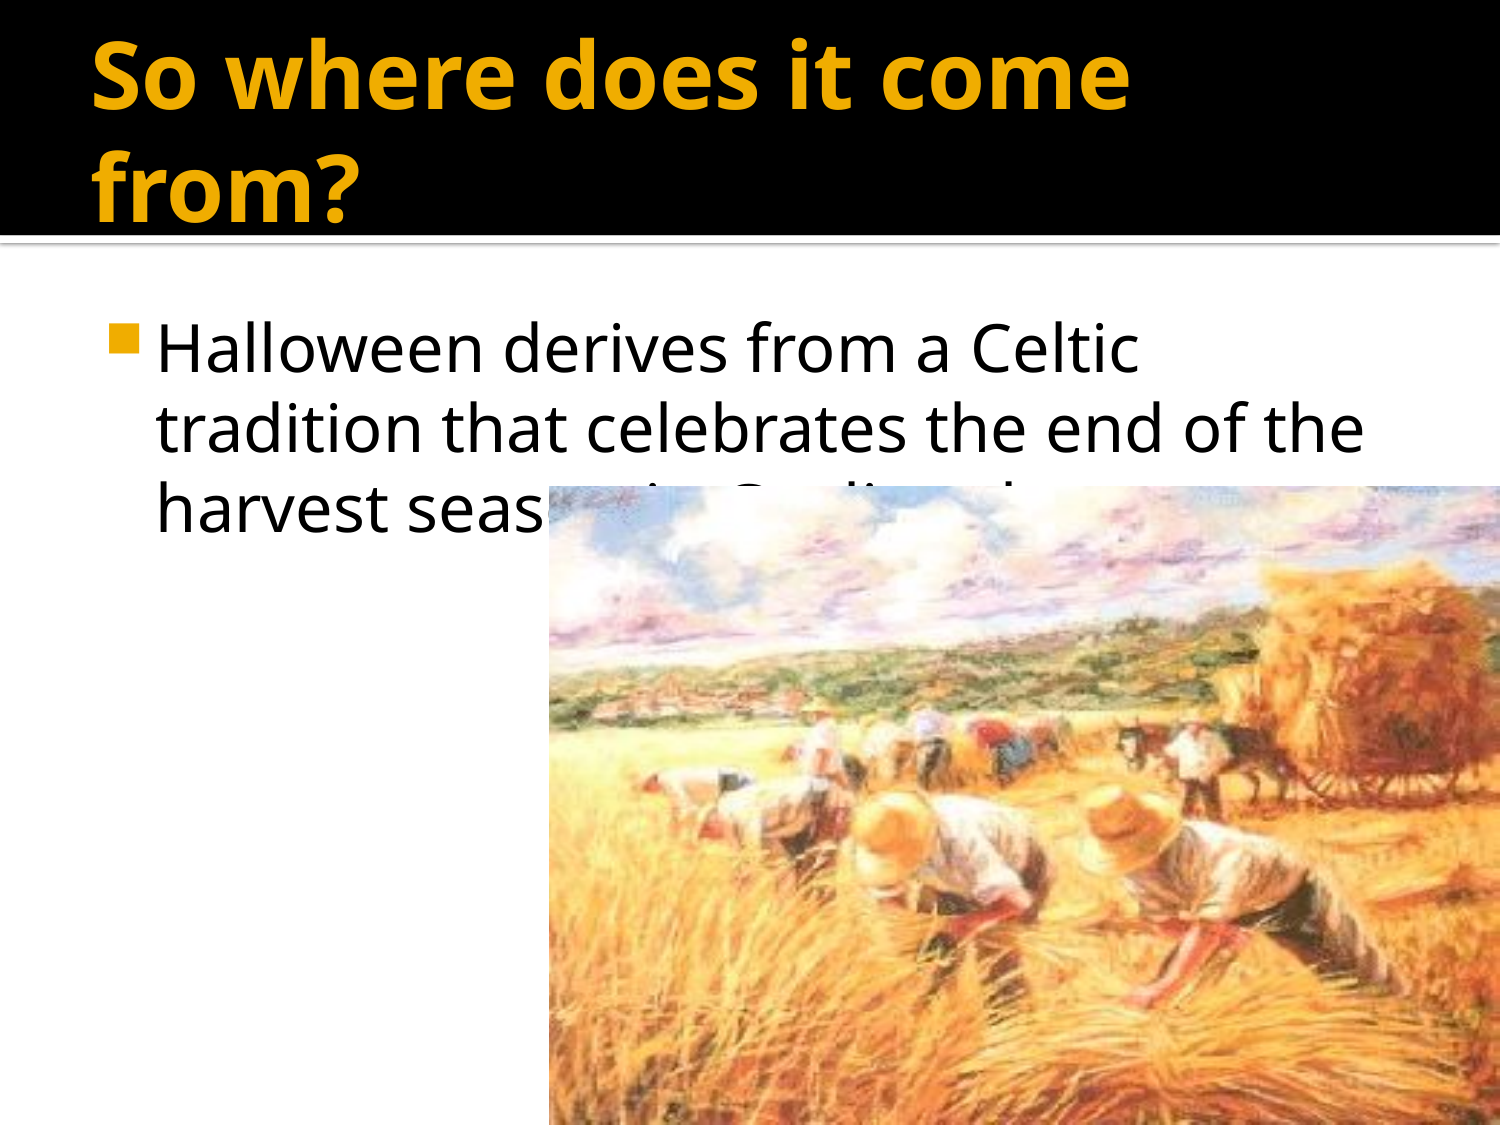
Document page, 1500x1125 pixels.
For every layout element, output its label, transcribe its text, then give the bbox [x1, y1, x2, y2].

title So where does it come from? [75, 25, 1425, 231]
list Halloween derives from a Celtic tradition that celebrates the end of the harvest season in Gaelic culture [74, 290, 1426, 1051]
picture [549, 486, 1500, 1125]
